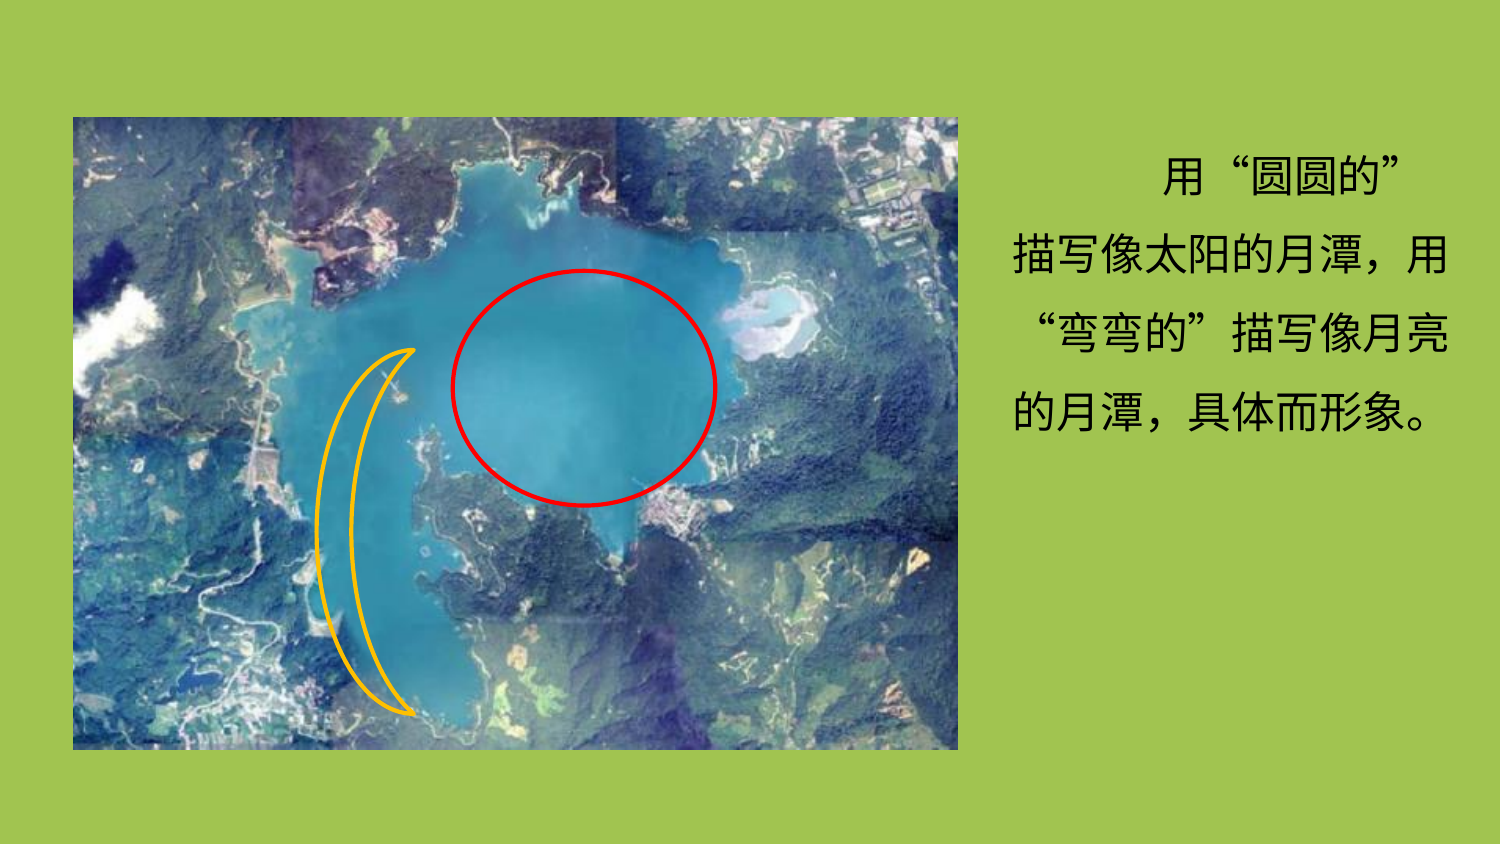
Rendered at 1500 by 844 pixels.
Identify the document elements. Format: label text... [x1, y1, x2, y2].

picture [73, 117, 958, 750]
text_box 用“圆圆的”描写像太阳的月潭，用“弯弯的”描写像月亮的月潭，具体而形象。 [1001, 116, 1469, 443]
